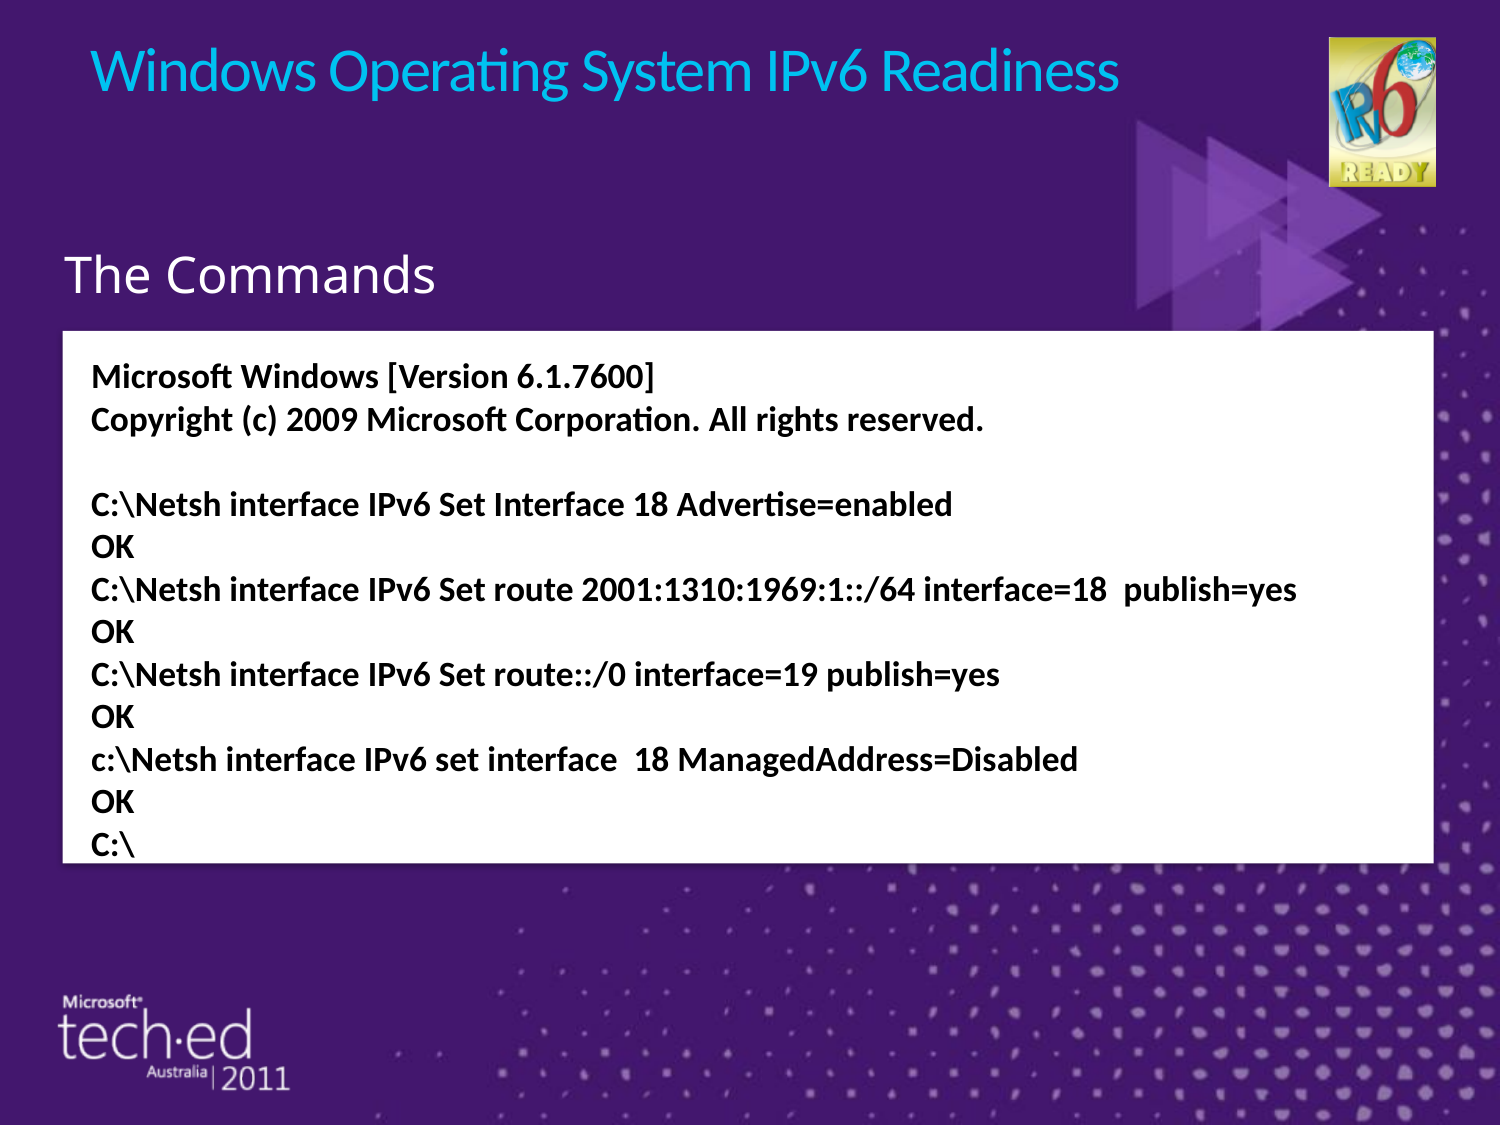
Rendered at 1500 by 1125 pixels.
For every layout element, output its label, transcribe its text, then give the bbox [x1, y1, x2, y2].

list The Commands [53, 237, 1373, 311]
title Windows Operating System IPv6 Readiness [75, 5, 1426, 138]
picture [0, 0, 1500, 1125]
text_box Microsoft Windows [Version 6.1.7600] Copyright (c) 2009 Microsoft Corporation. All rights reserved. C:\Netsh interface IPv6 Set Interface 18 Advertise=enabled OK C:\Netsh interface IPv6 Set route 2001:1310:1969:1::/64 interface=18 publish=yes OK C:\Netsh interface IPv6 Set route::/0 interface=19 publish=yes OK c:\Netsh interface IPv6 set interface 18 ManagedAddress=Disabled OK C:\ [62, 330, 1434, 864]
